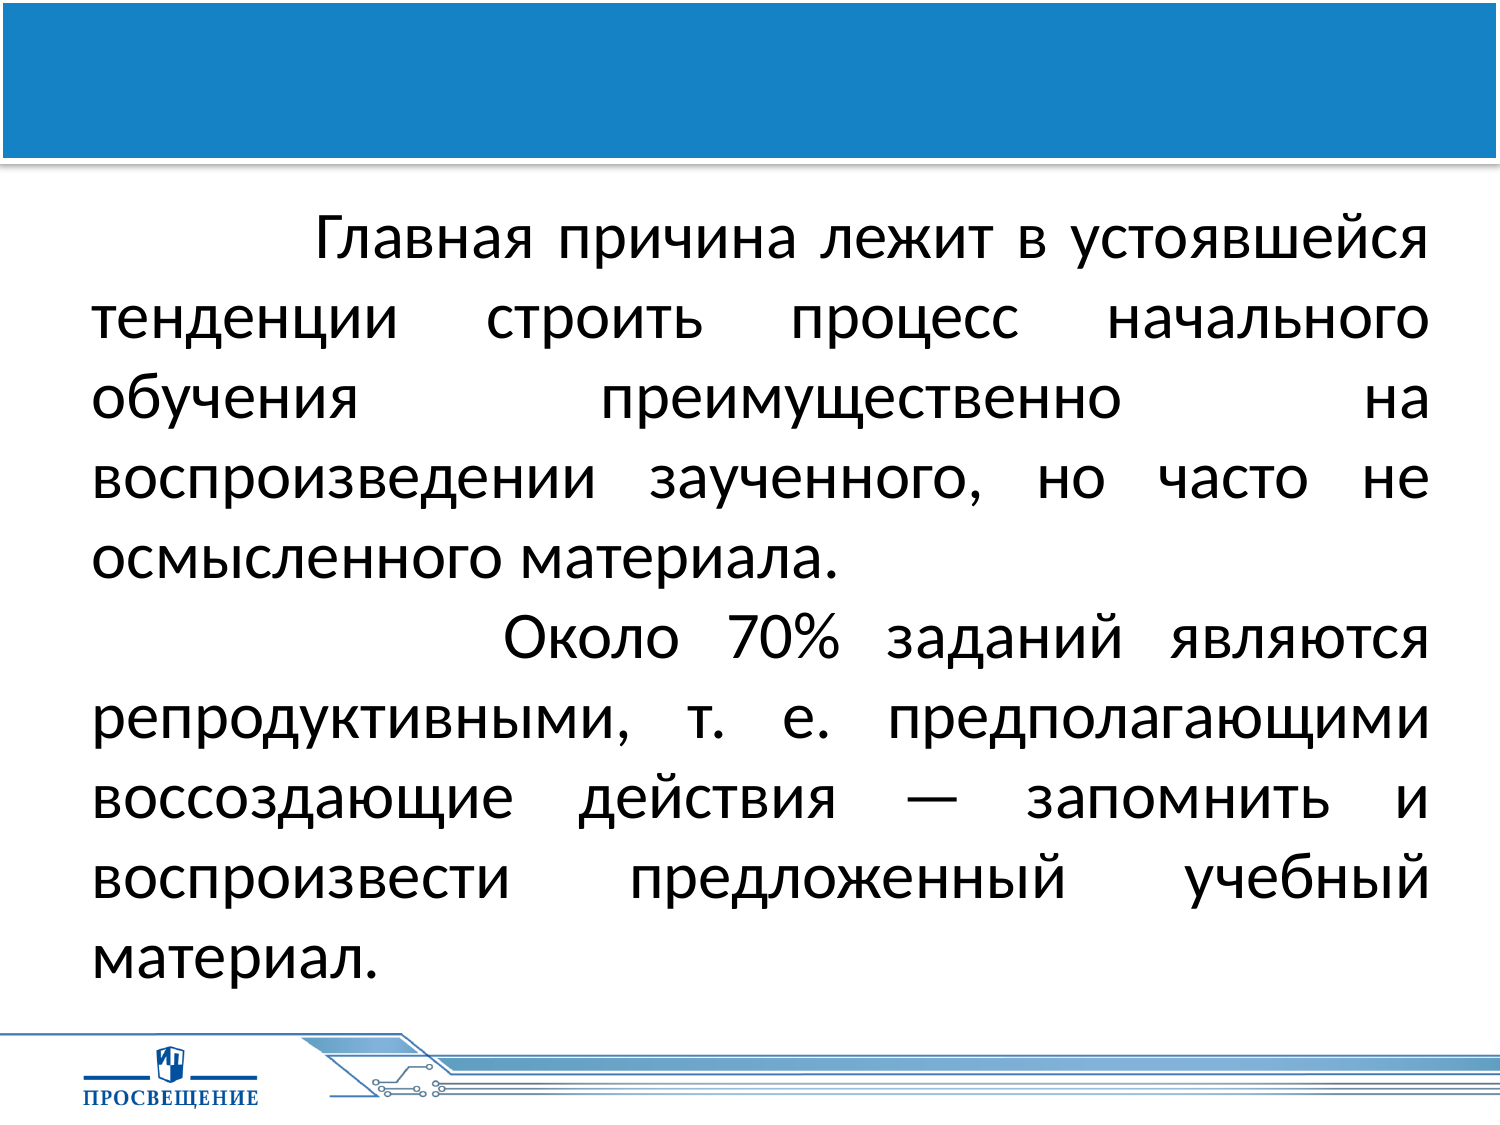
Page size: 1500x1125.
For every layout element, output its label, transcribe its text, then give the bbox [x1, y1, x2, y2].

text_box Главная причина лежит в устоявшейся тенденции строить процесс начального обучения преимущественно на воспроизведении заученного, но часто не осмысленного материала. Около 70% заданий являются репродуктивными, т. е. предполагающими воссоздающие действия — запомнить и воспроизвести предложенный учебный материал. [76, 184, 1447, 999]
picture [0, 1033, 1500, 1109]
